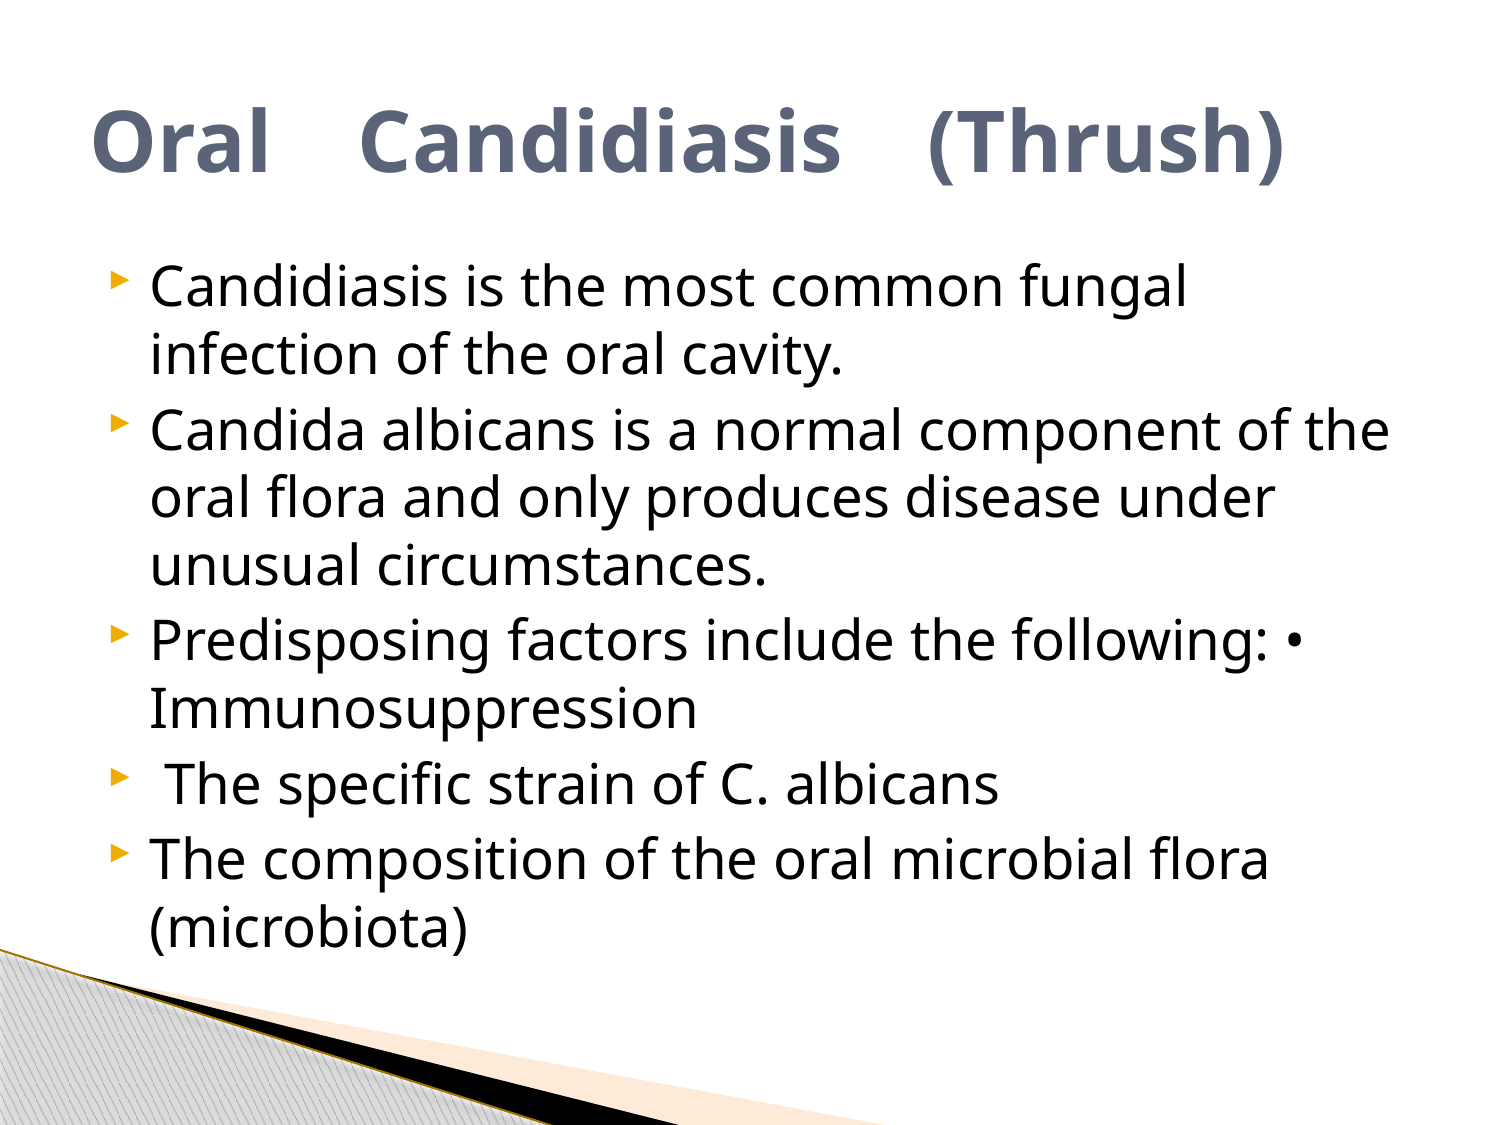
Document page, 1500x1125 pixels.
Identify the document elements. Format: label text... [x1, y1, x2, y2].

title Oral Candidiasis (Thrush) [75, 45, 1425, 233]
list Candidiasis is the most common fungal infection of the oral cavity. Candida albicans is a normal component of the oral flora and only produces disease under unusual circumstances. Predisposing factors include the following: • Immunosuppression The specific strain of C. albicans The composition of the oral microbial flora (microbiota) [75, 243, 1425, 986]
